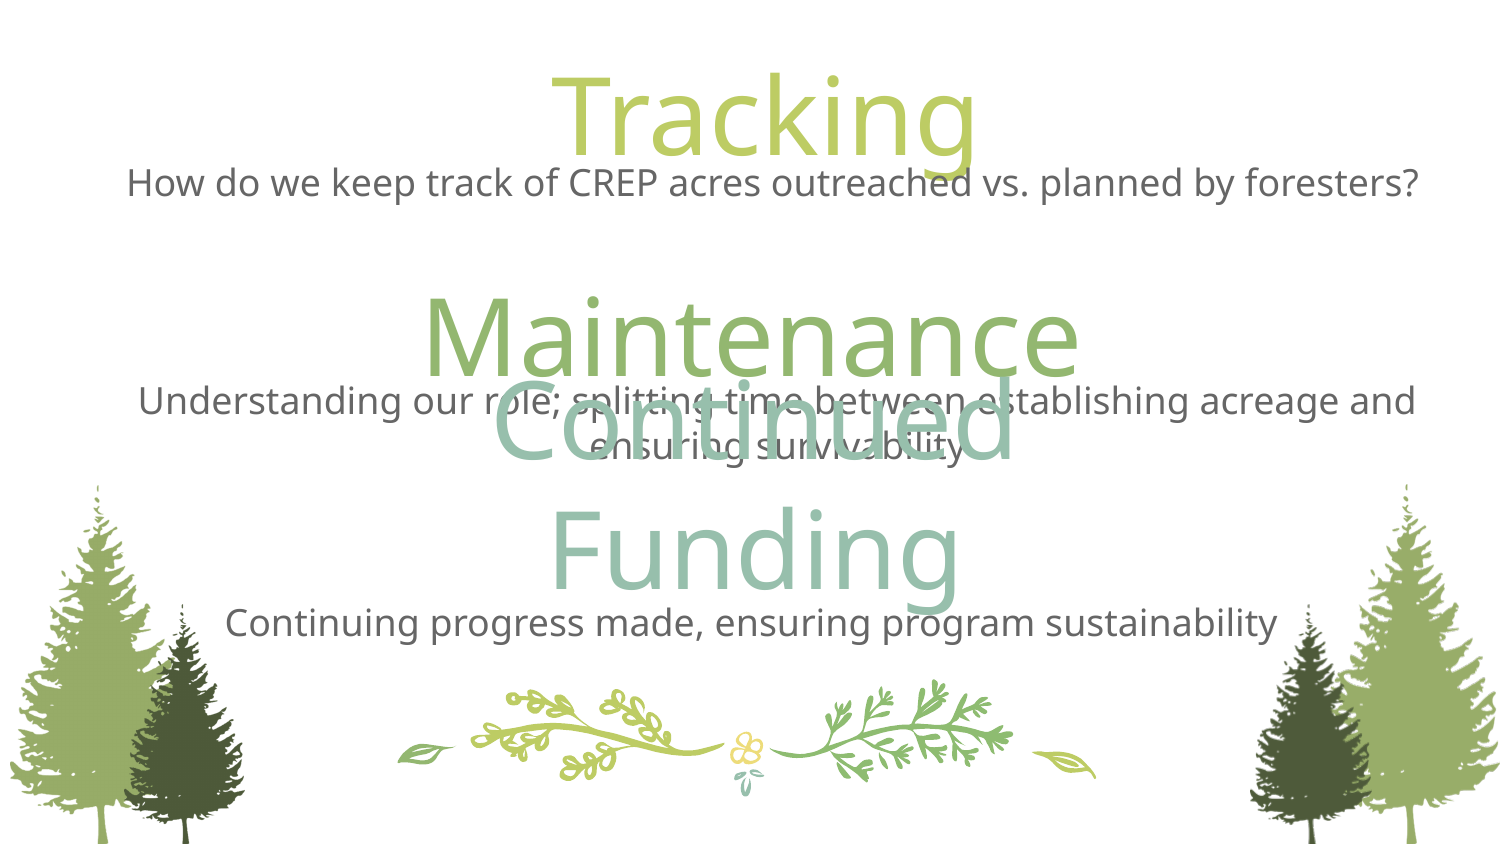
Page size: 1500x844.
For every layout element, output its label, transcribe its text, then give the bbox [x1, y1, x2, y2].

picture [10, 484, 246, 844]
text_box Understanding our role; splitting time between establishing acreage and ensuring survivability [71, 362, 1485, 433]
text_box Tracking [228, 45, 1305, 143]
picture [1250, 484, 1500, 844]
text_box How do we keep track of CREP acres outreached vs. planned by foresters? [101, 143, 1455, 214]
text_box Continuing progress made, ensuring program sustainability [196, 583, 1314, 654]
text_box Continued Funding [259, 479, 1251, 583]
text_box Maintenance [115, 253, 1389, 362]
